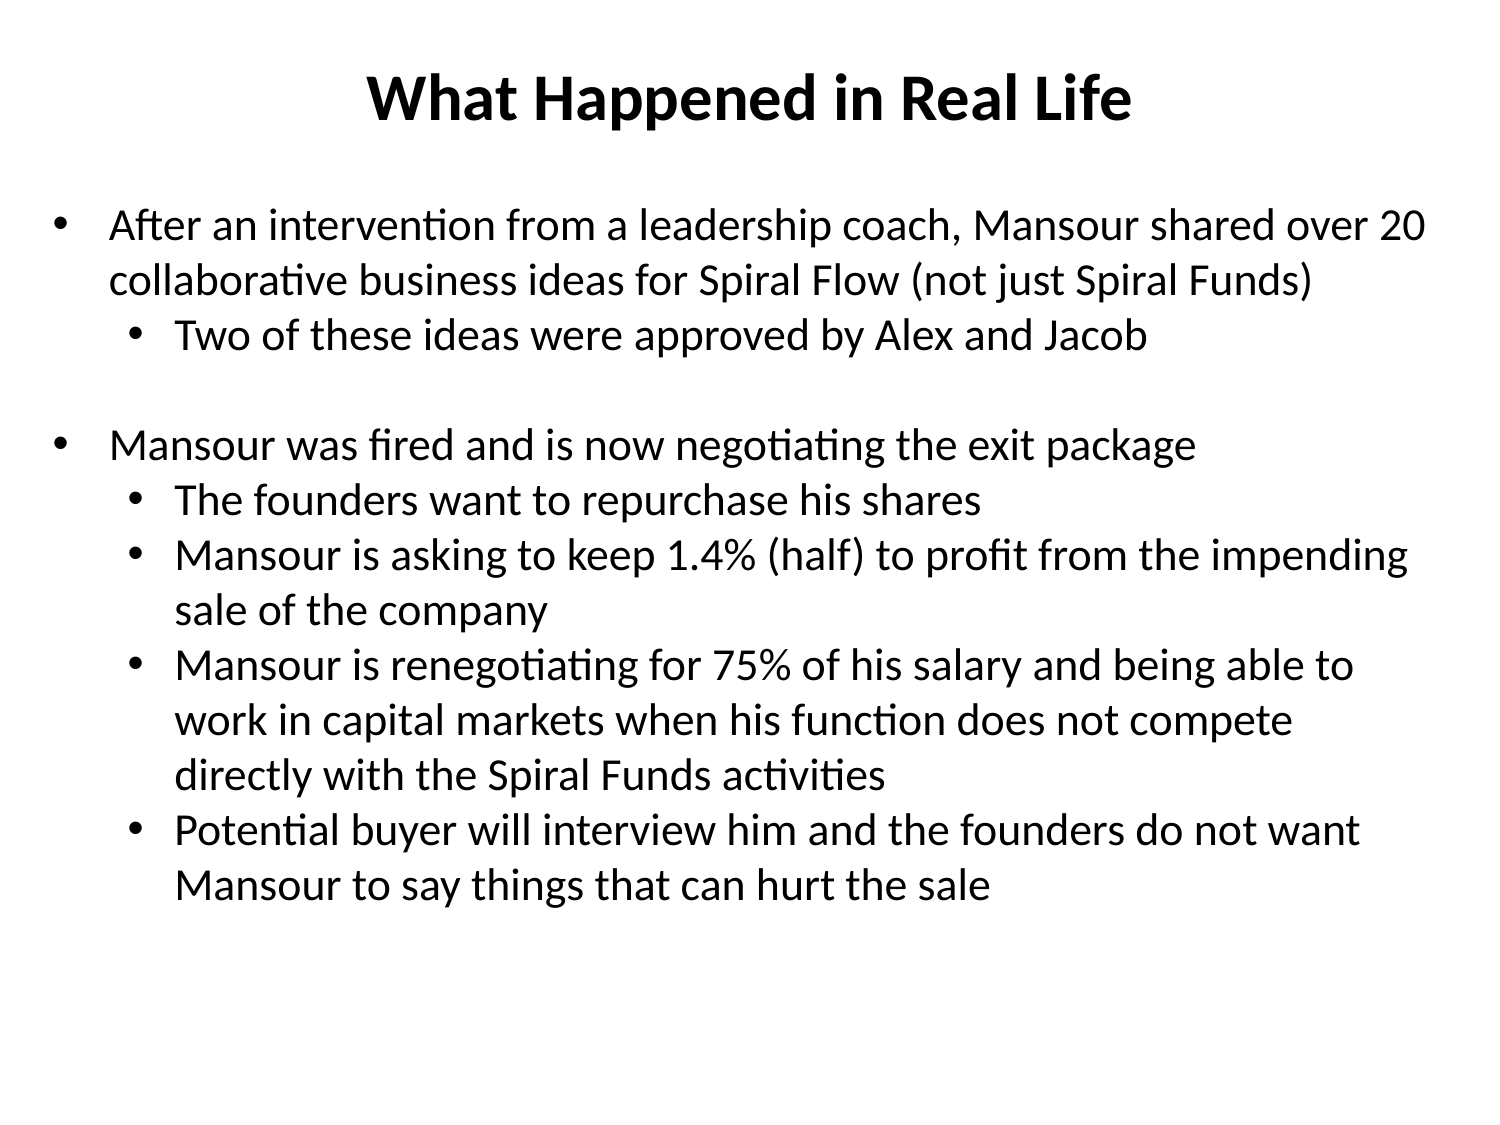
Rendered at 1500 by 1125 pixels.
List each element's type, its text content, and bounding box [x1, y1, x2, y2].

title What Happened in Real Life [75, 0, 1425, 188]
list After an intervention from a leadership coach, Mansour shared over 20 collaborative business ideas for Spiral Flow (not just Spiral Funds) Two of these ideas were approved by Alex and Jacob Mansour was fired and is now negotiating the exit package The founders want to repurchase his shares Mansour is asking to keep 1.4% (half) to profit from the impending sale of the company Mansour is renegotiating for 75% of his salary and being able to work in capital markets when his function does not compete directly with the Spiral Funds activities Potential buyer will interview him and the founders do not want Mansour to say things that can hurt the sale [37, 187, 1450, 1125]
